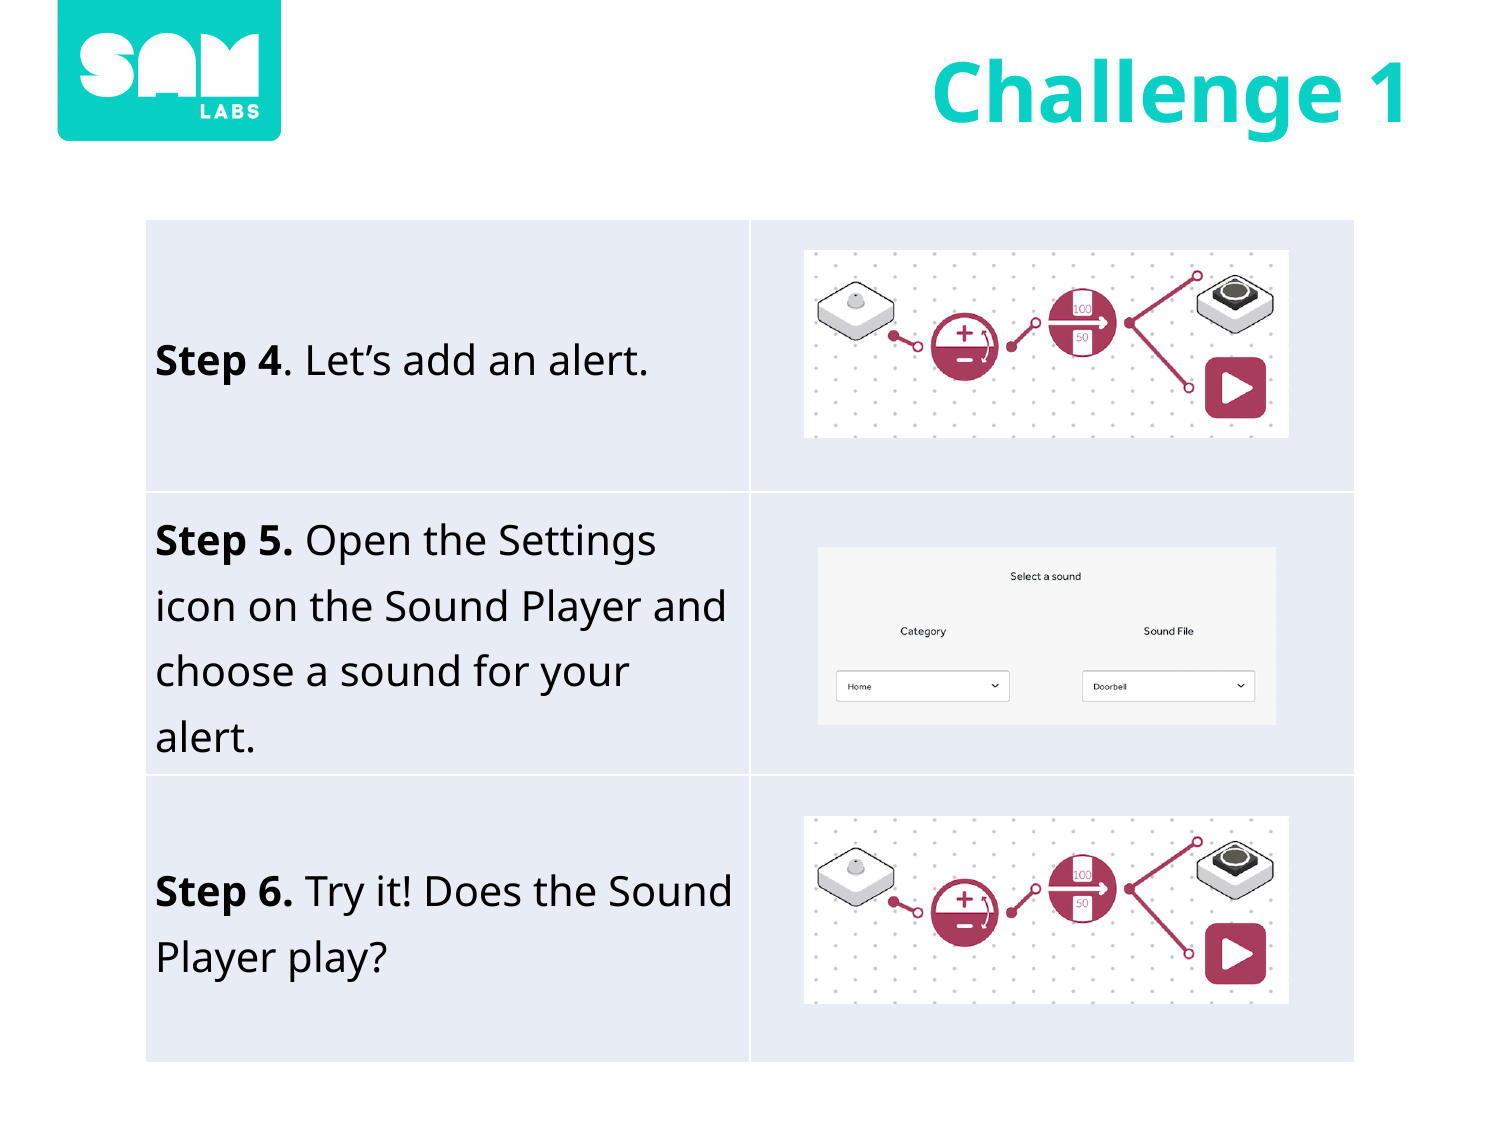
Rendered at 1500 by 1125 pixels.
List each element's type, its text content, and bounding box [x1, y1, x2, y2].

table_header Step 4. Let’s add an alert. [146, 220, 749, 491]
table_cell [751, 776, 1354, 1062]
picture [817, 547, 1276, 725]
table_header [751, 220, 1354, 491]
table_cell [751, 493, 1354, 774]
picture [804, 815, 1289, 1004]
table_cell Step 5. Open the Settings icon on the Sound Player and choose a sound for your alert. [146, 493, 749, 774]
picture [804, 250, 1289, 439]
text_box Challenge 1 [286, 39, 1415, 141]
table_cell Step 6. Try it! Does the Sound Player play? [146, 776, 749, 1062]
picture [0, 0, 281, 142]
